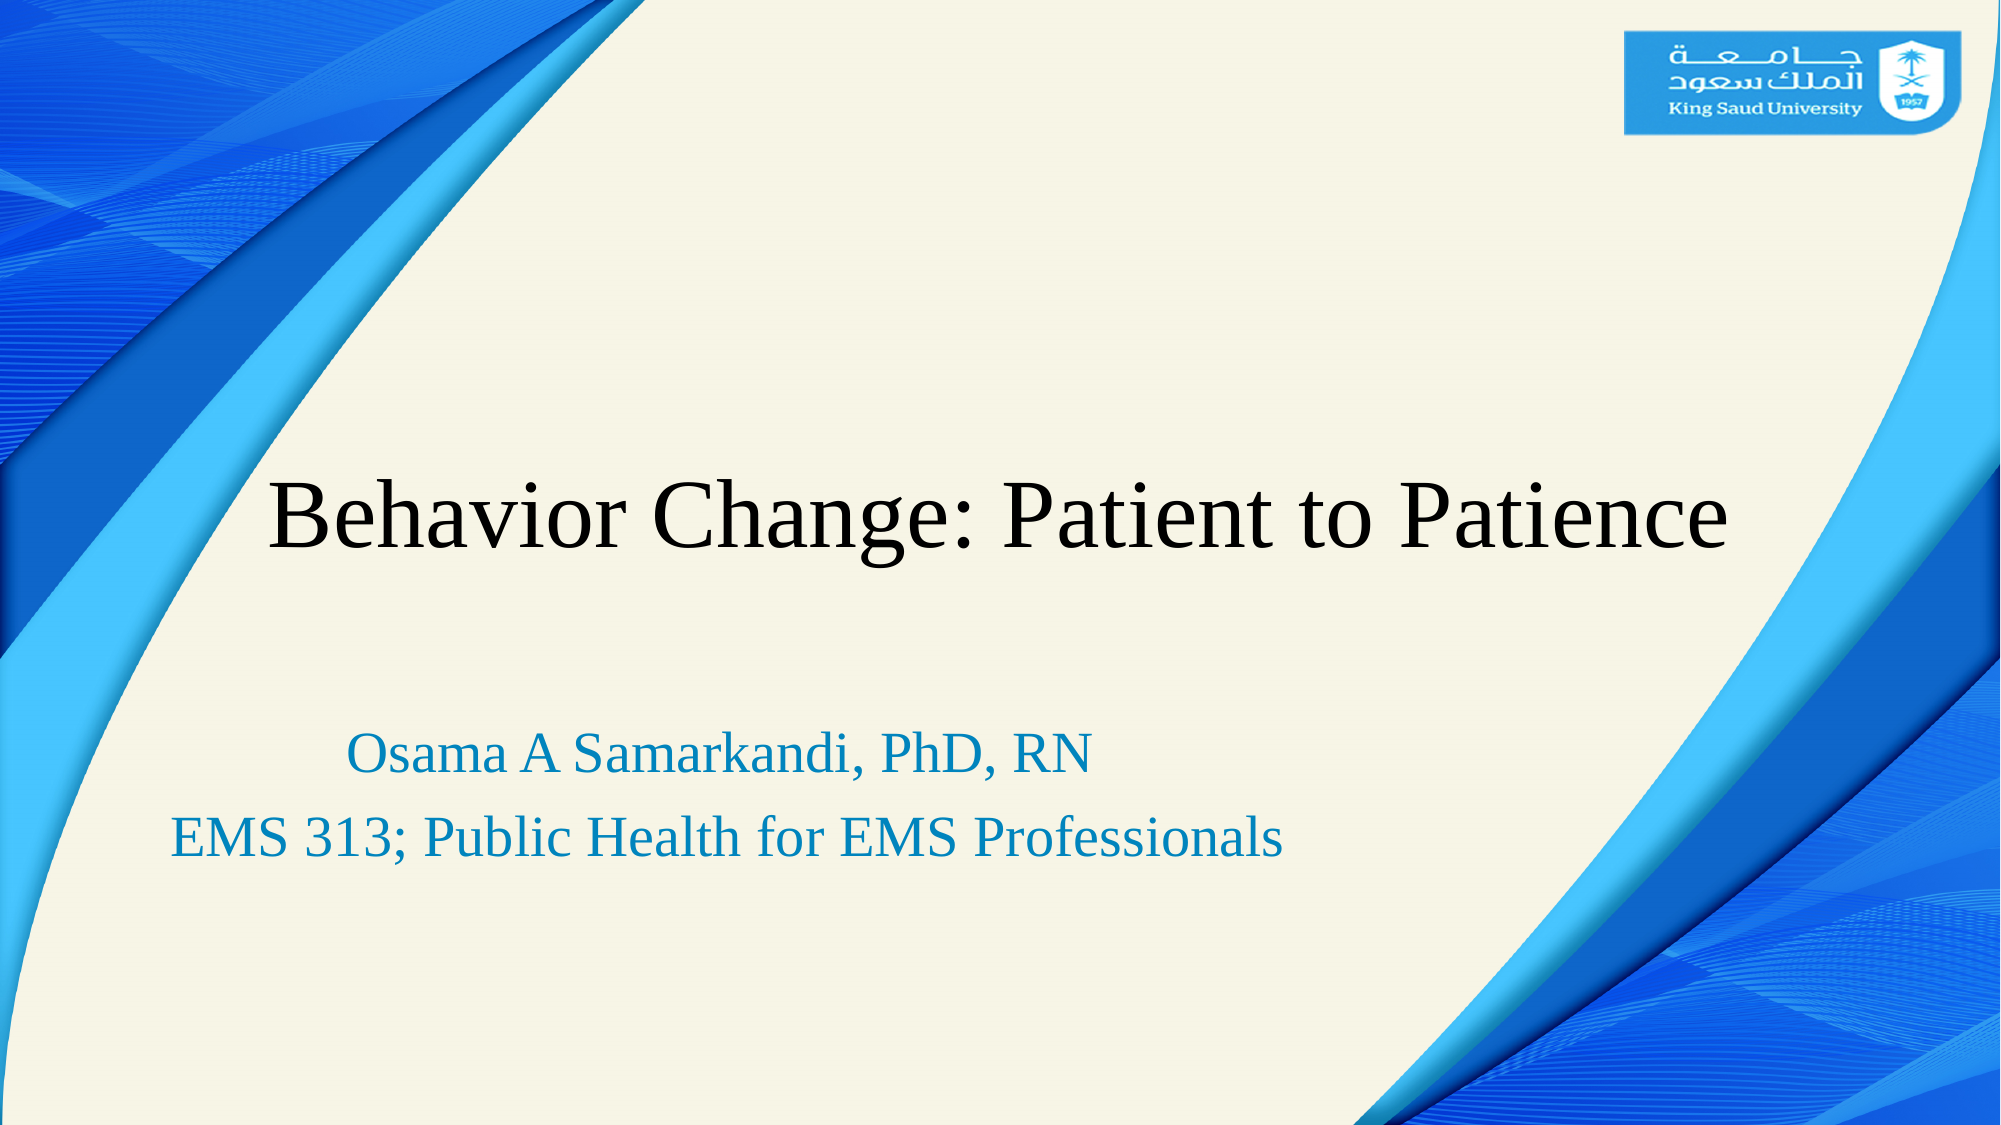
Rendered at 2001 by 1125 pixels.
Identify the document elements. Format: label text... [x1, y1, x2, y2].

picture [0, 0, 2001, 1125]
subtitle Osama A Samarkandi, PhD, RN EMS 313; Public Health for EMS Professionals [94, 714, 1361, 987]
title Behavior Change: Patient to Patience [249, 350, 1750, 576]
